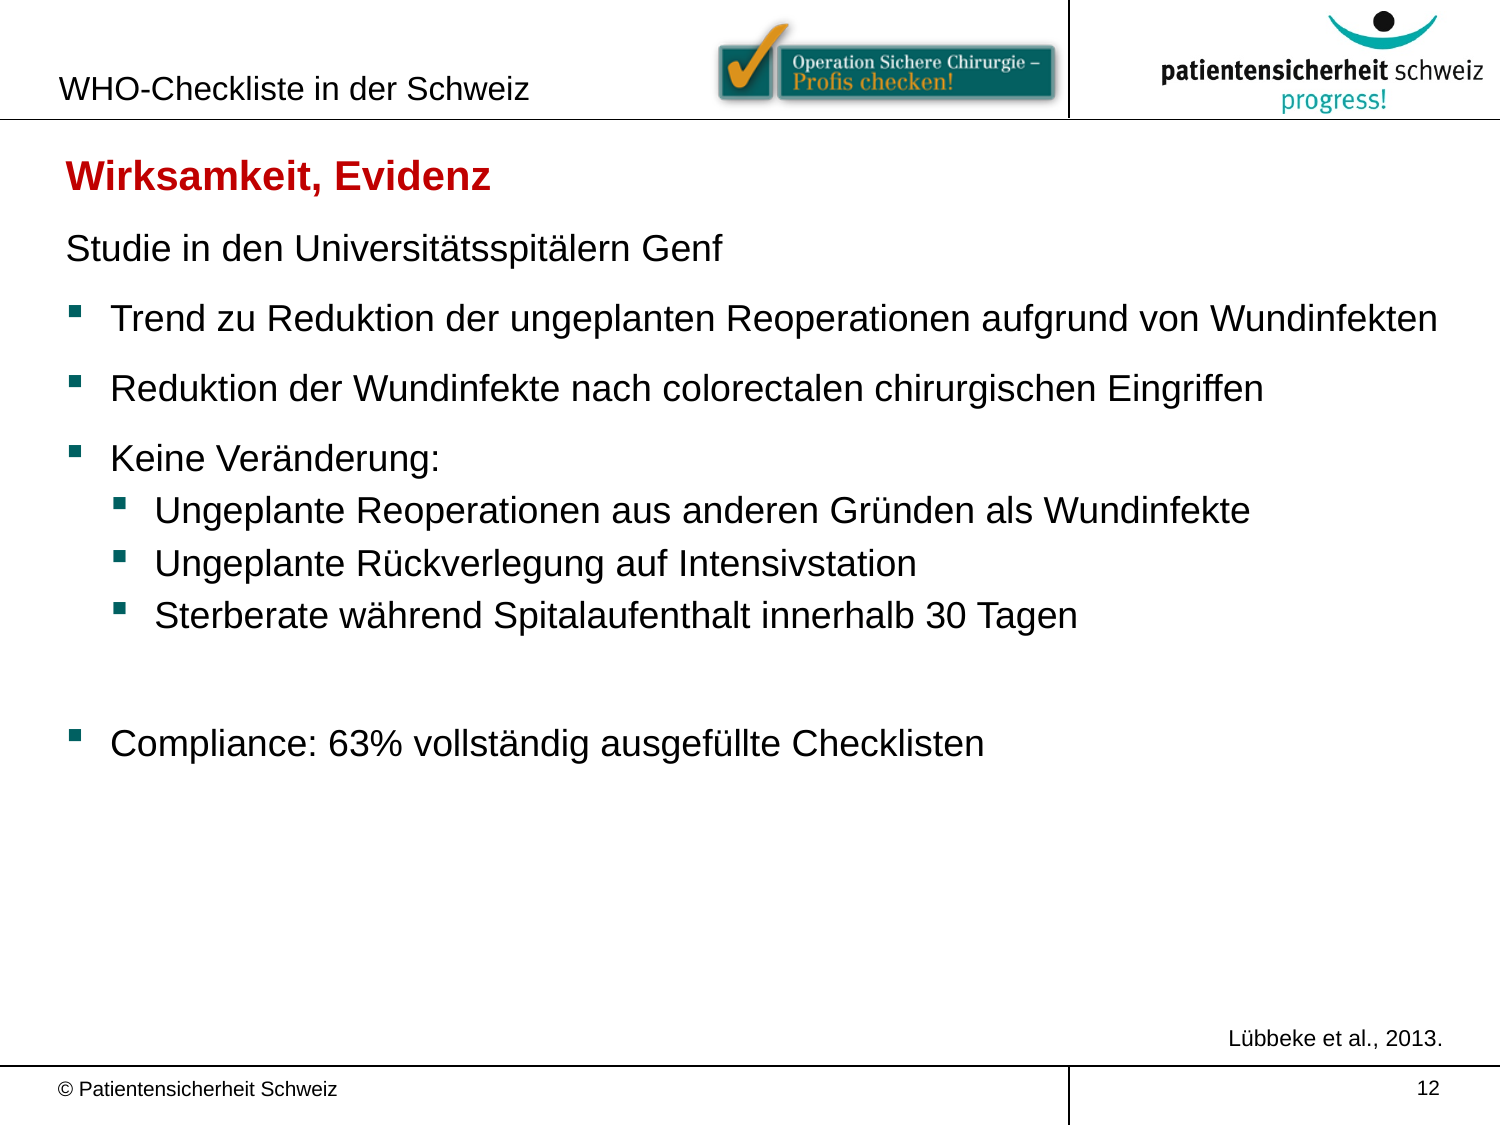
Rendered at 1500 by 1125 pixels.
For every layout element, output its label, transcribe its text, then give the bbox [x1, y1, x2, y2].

list Wirksamkeit, Evidenz Studie in den Universitätsspitälern Genf Trend zu Reduktion der ungeplanten Reoperationen aufgrund von Wundinfekten Reduktion der Wundinfekte nach colorectalen chirurgischen Eingriffen Keine Veränderung: Ungeplante Reoperationen aus anderen Gründen als Wundinfekte Ungeplante Rückverlegung auf Intensivstation Sterberate während Spitalaufenthalt innerhalb 30 Tagen Compliance: 63% vollständig ausgefüllte Checklisten [65, 149, 1447, 1006]
list Lübbeke et al., 2013. [584, 1023, 1444, 1053]
slide_number 12 [1357, 1074, 1440, 1100]
picture [1162, 11, 1483, 114]
slide_number © Patientensicherheit Schweiz [57, 761, 584, 1125]
list WHO-Checkliste in der Schweiz [0, 0, 1069, 119]
